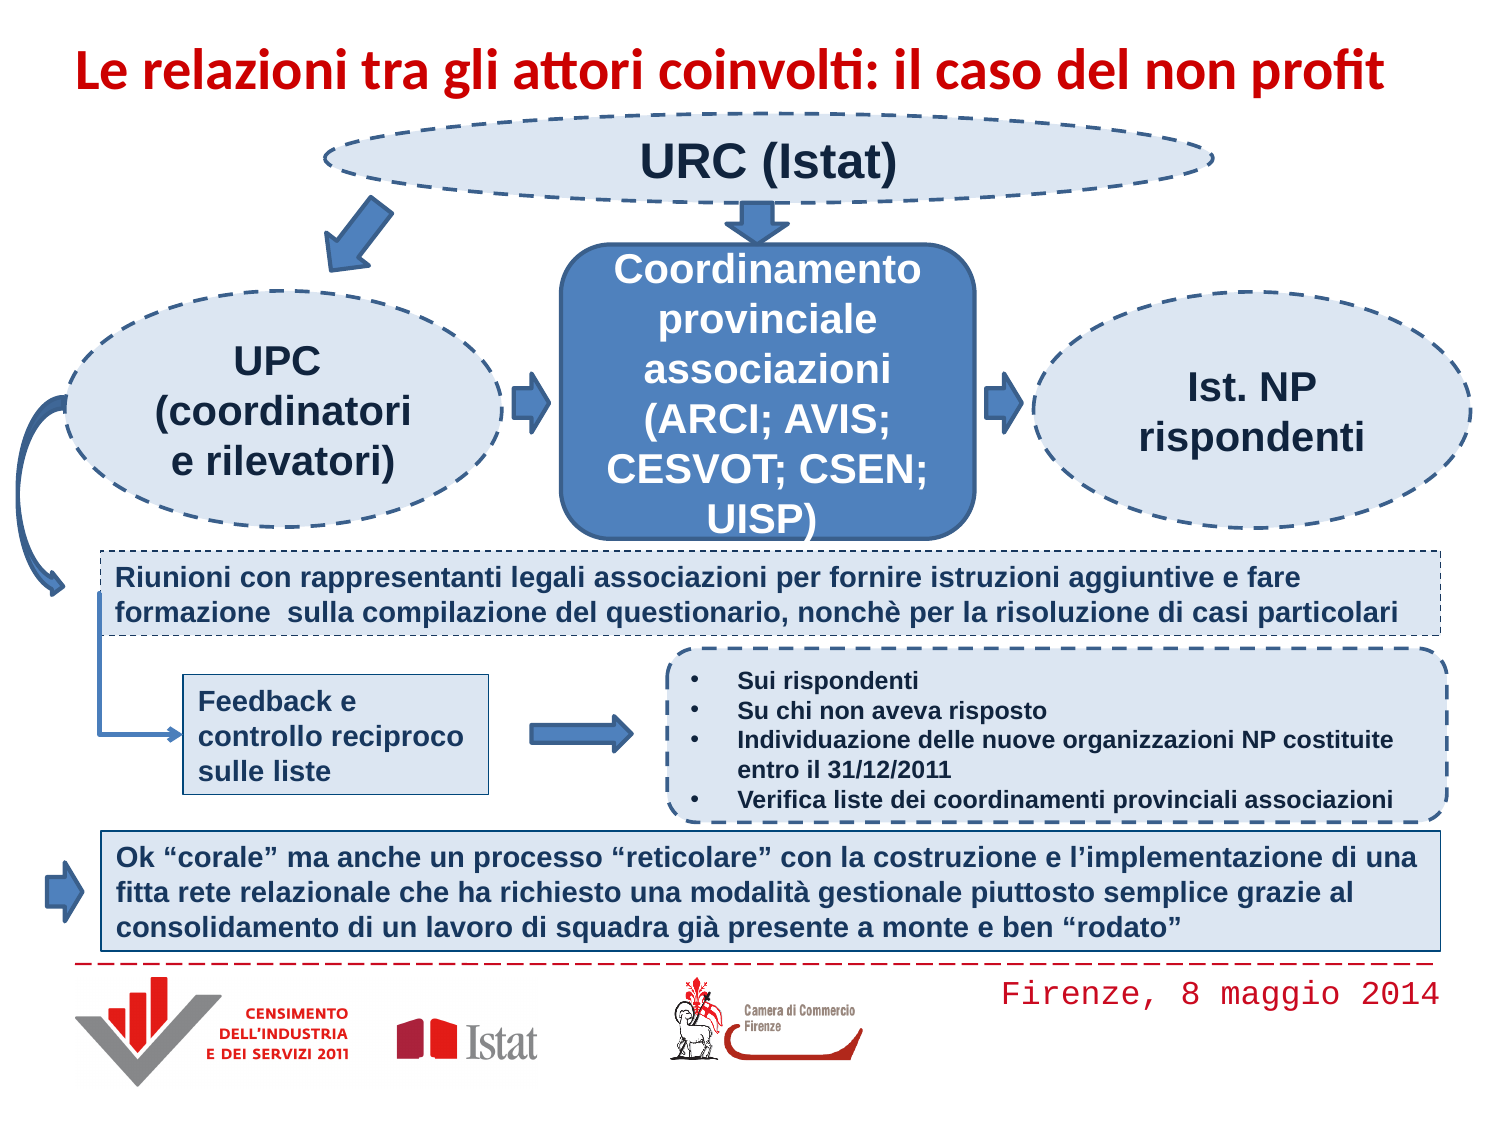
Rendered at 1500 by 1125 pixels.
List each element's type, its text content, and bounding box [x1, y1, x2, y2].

text_box Firenze, 8 maggio 2014 [986, 963, 1471, 1019]
text_box Feedback e controllo reciproco sulle liste [183, 674, 489, 795]
text_box URC (Istat) [322, 111, 1213, 205]
text_box [511, 371, 551, 435]
text_box Coordinamento provinciale associazioni (ARCI; AVIS; CESVOT; CSEN; UISP) [558, 242, 977, 541]
picture [74, 977, 538, 1090]
text_box UPC (coordinatori e rilevatori) [63, 288, 504, 530]
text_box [99, 593, 184, 736]
text_box [324, 194, 395, 273]
text_box Sui rispondenti Su chi non aveva risposto Individuazione delle nuove organizzazioni NP costituite entro il 31/12/2011 Verifica liste dei coordinamenti provinciali associazioni [665, 646, 1450, 825]
text_box [529, 714, 634, 754]
text_box [984, 371, 1024, 435]
text_box [15, 394, 66, 597]
text_box Ist. NP rispondenti [1031, 289, 1473, 531]
text_box [724, 200, 791, 247]
text_box [44, 860, 85, 924]
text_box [667, 975, 864, 1063]
text_box Ok “corale” ma anche un processo “reticolare” con la costruzione e l’implementazione di una fitta rete relazionale che ha richiesto una modalità gestionale piuttosto semplice grazie al consolidamento di un lavoro di squadra già presente a monte e ben “rodato” [100, 831, 1441, 951]
text_box Riunioni con rappresentanti legali associazioni per fornire istruzioni aggiuntive e fare formazione sulla compilazione del questionario, nonchè per la risoluzione di casi particolari [100, 550, 1441, 636]
text_box Le relazioni tra gli attori coinvolti: il caso del non profit [74, 31, 1412, 102]
